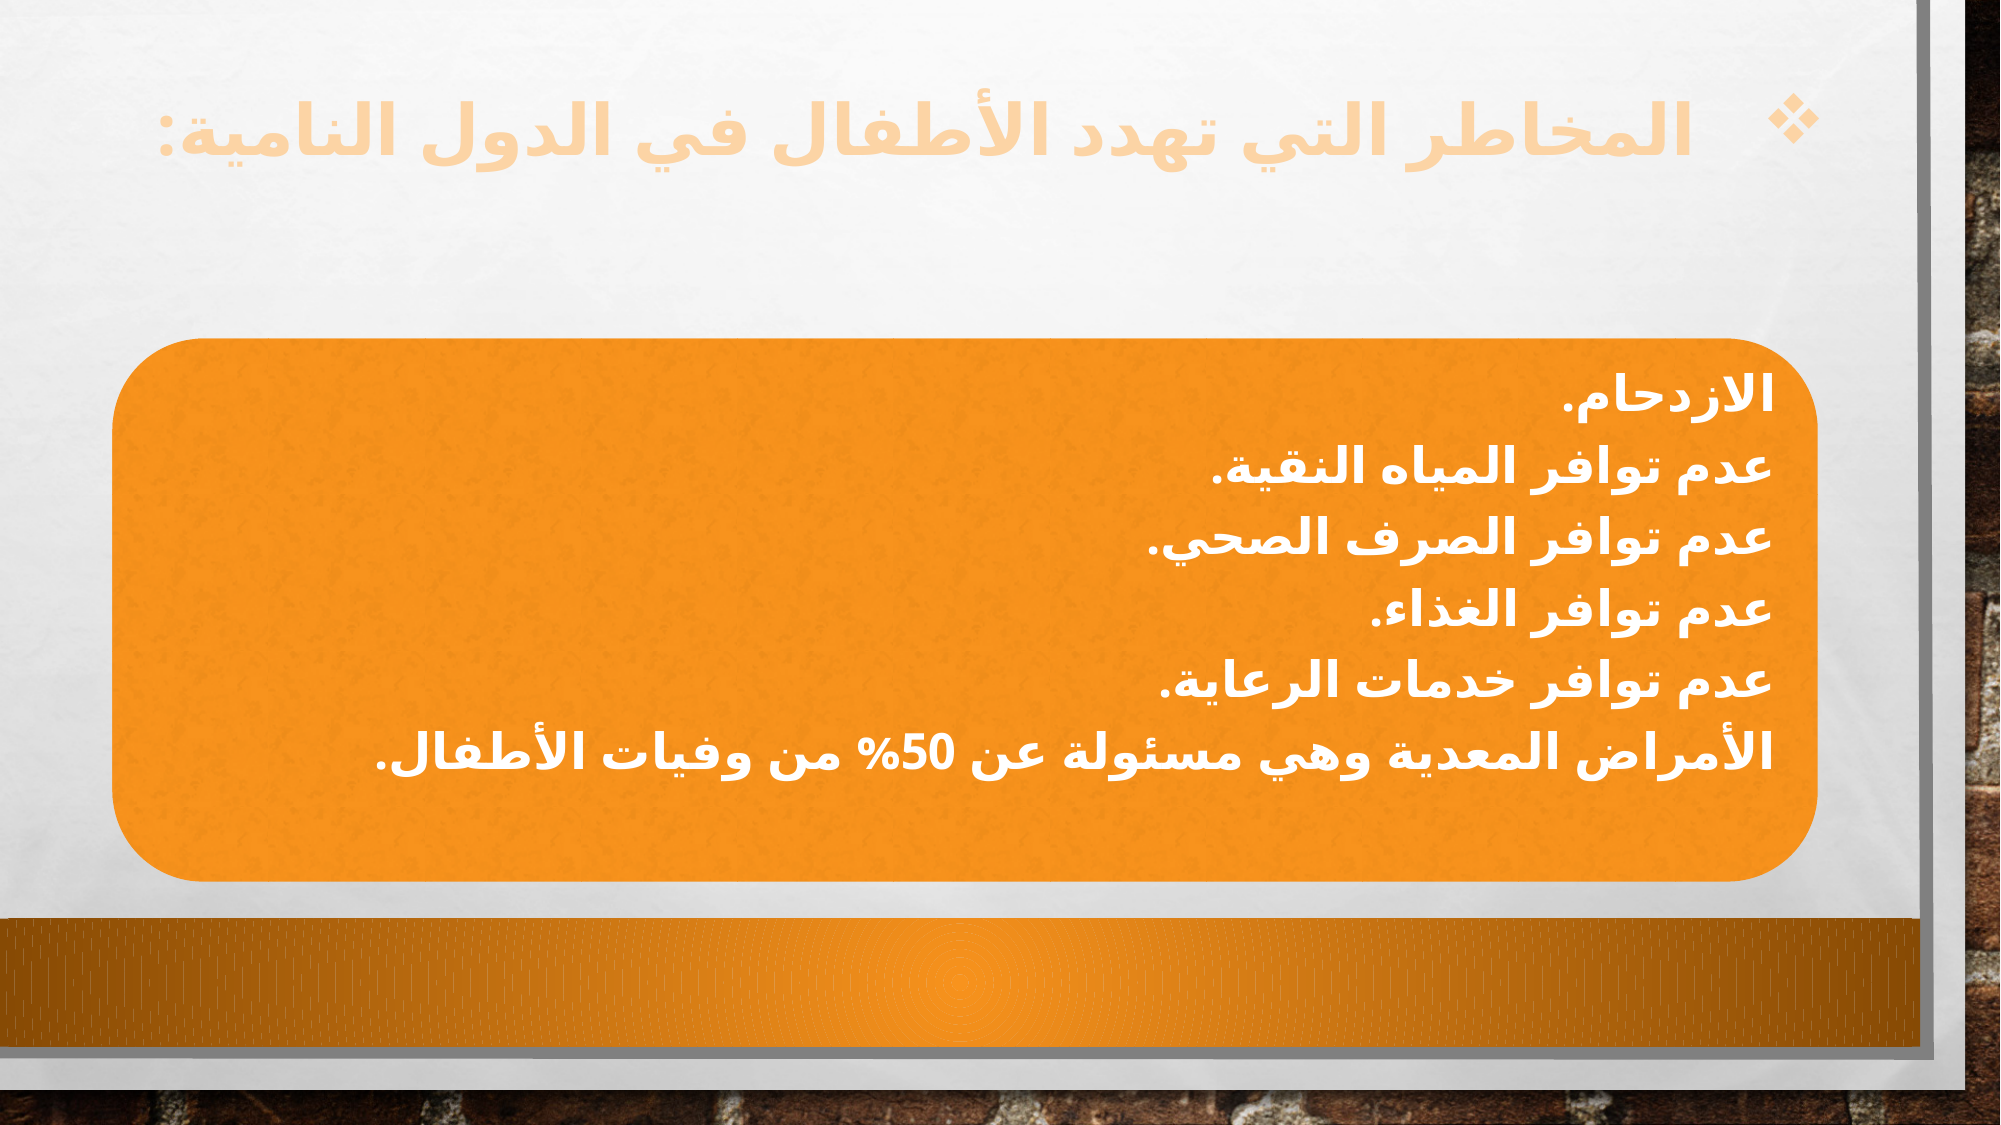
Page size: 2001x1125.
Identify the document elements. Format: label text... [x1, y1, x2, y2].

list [112, 338, 1818, 883]
picture [0, 0, 2000, 1125]
title المخاطر التي تهدد الأطفال في الدول النامية: [112, 63, 1818, 202]
